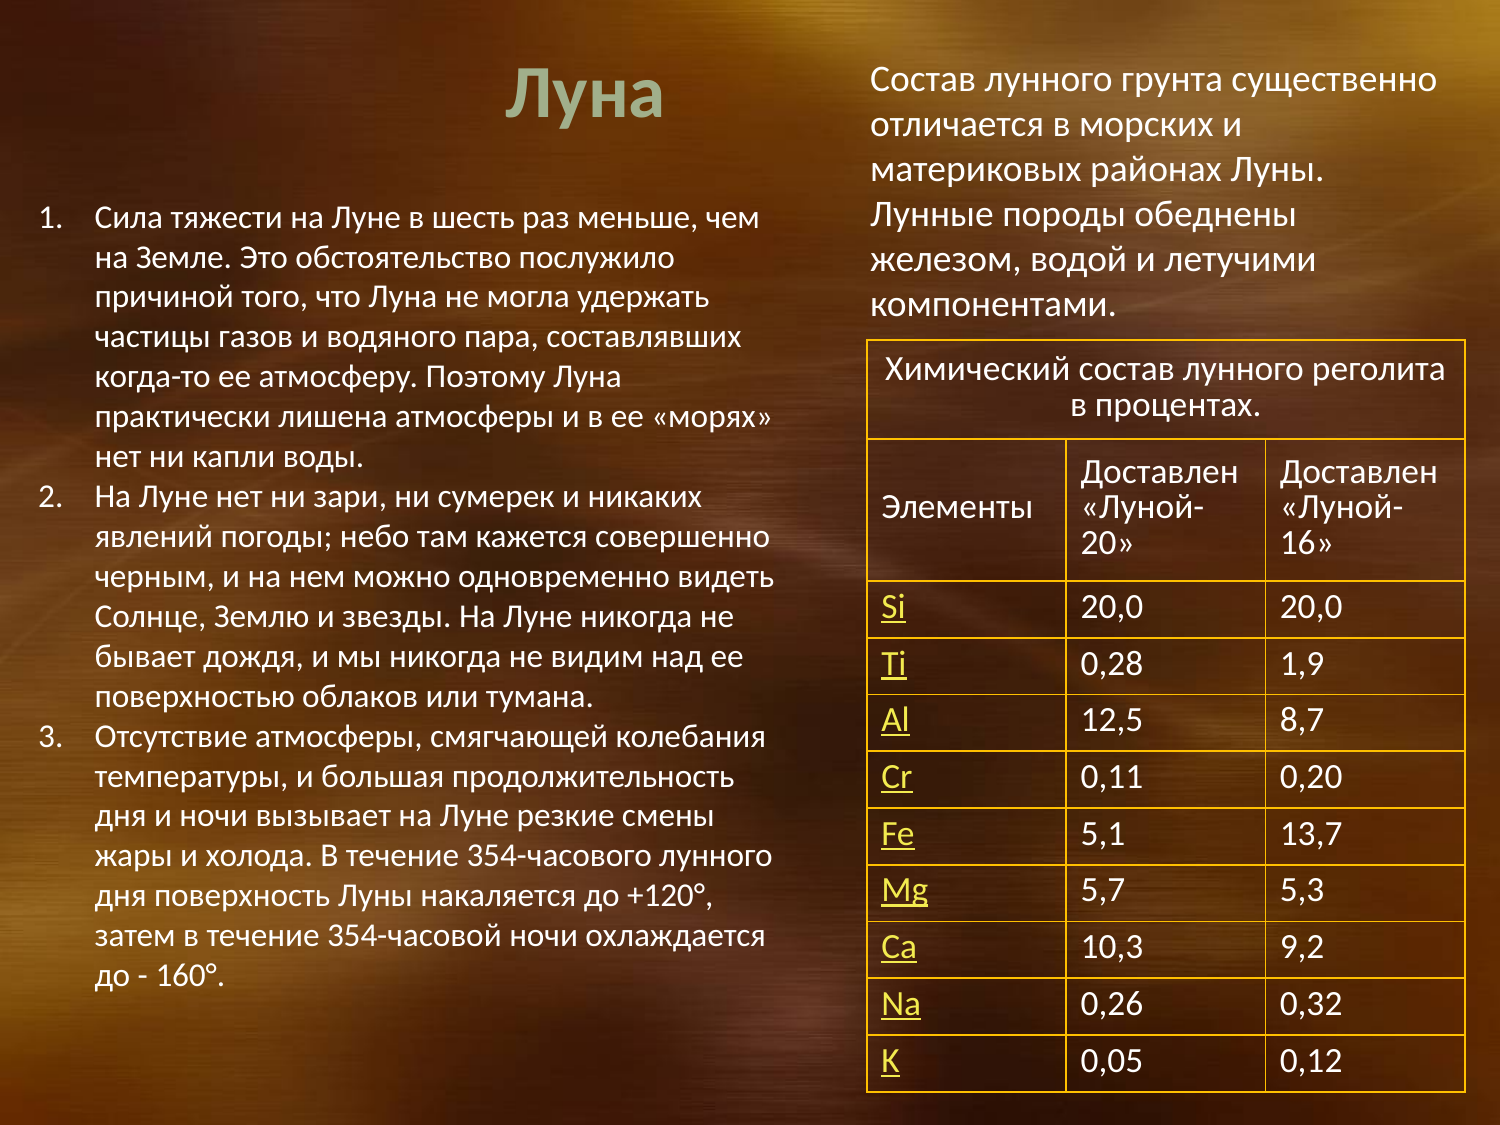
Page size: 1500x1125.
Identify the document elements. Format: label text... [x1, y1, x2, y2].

table_cell 20,0 [1266, 582, 1464, 637]
picture [0, 0, 1500, 1125]
table_cell Ti [868, 639, 1065, 694]
table_cell 0,05 [1067, 1036, 1265, 1091]
table_cell Fe [868, 809, 1065, 864]
table_cell 12,5 [1067, 695, 1265, 750]
table_cell 0,26 [1067, 979, 1265, 1034]
table_cell 5,1 [1067, 809, 1265, 864]
table_cell 20,0 [1067, 582, 1265, 637]
table_cell 9,2 [1266, 922, 1464, 977]
table_cell 0,11 [1067, 752, 1265, 807]
text_box Состав лунного грунта существенно отличается в морских и материковых районах Луны. Лунные породы обеднены железом, водой и летучими компонентами. [855, 46, 1465, 332]
table_cell 0,28 [1067, 639, 1265, 694]
table_cell 0,32 [1266, 979, 1464, 1034]
text_box Луна [163, 35, 1008, 140]
table_cell Доставлен «Луной-16» [1266, 440, 1464, 580]
table_cell 5,3 [1266, 866, 1464, 921]
table_cell K [868, 1036, 1065, 1091]
table_cell 8,7 [1266, 695, 1464, 750]
table_cell Элементы [868, 440, 1065, 580]
table_cell 0,12 [1266, 1036, 1464, 1091]
table_cell Ca [868, 922, 1065, 977]
table_cell Mg [868, 866, 1065, 921]
table_cell Si [868, 582, 1065, 637]
table_header Химический состав лунного реголита в процентах. [868, 341, 1464, 438]
table_cell Cr [868, 752, 1065, 807]
table_cell 5,7 [1067, 866, 1265, 921]
text_box Сила тяжести на Луне в шесть раз меньше, чем на Земле. Это обстоятельство послужило причиной того, что Луна не могла удержать частицы газов и водяного пара, составлявших когда-то ее атмосферу. Поэтому Луна практически лишена атмосферы и в ее «морях» нет ни капли воды. На Луне нет ни зари, ни сумерек и никаких явлений погоды; небо там кажется совершенно черным, и на нем можно одновременно видеть Солнце, Землю и звезды. На Луне никогда не бывает дождя, и мы никогда не видим над ее поверхностью облаков или тумана. Отсутствие атмосферы, смягчающей колебания температуры, и большая продолжительность дня и ночи вызывает на Луне резкие смены жары и холода. В течение 354-часового лунного дня поверхность Луны накаляется до +120°, затем в течение 354-часовой ночи охлаждается до - 160°. [23, 187, 797, 1001]
table_cell Доставлен «Луной-20» [1067, 440, 1265, 580]
table_cell 1,9 [1266, 639, 1464, 694]
table_cell Al [868, 695, 1065, 750]
table_cell 13,7 [1266, 809, 1464, 864]
table_cell 10,3 [1067, 922, 1265, 977]
table_cell Na [868, 979, 1065, 1034]
table_cell 0,20 [1266, 752, 1464, 807]
